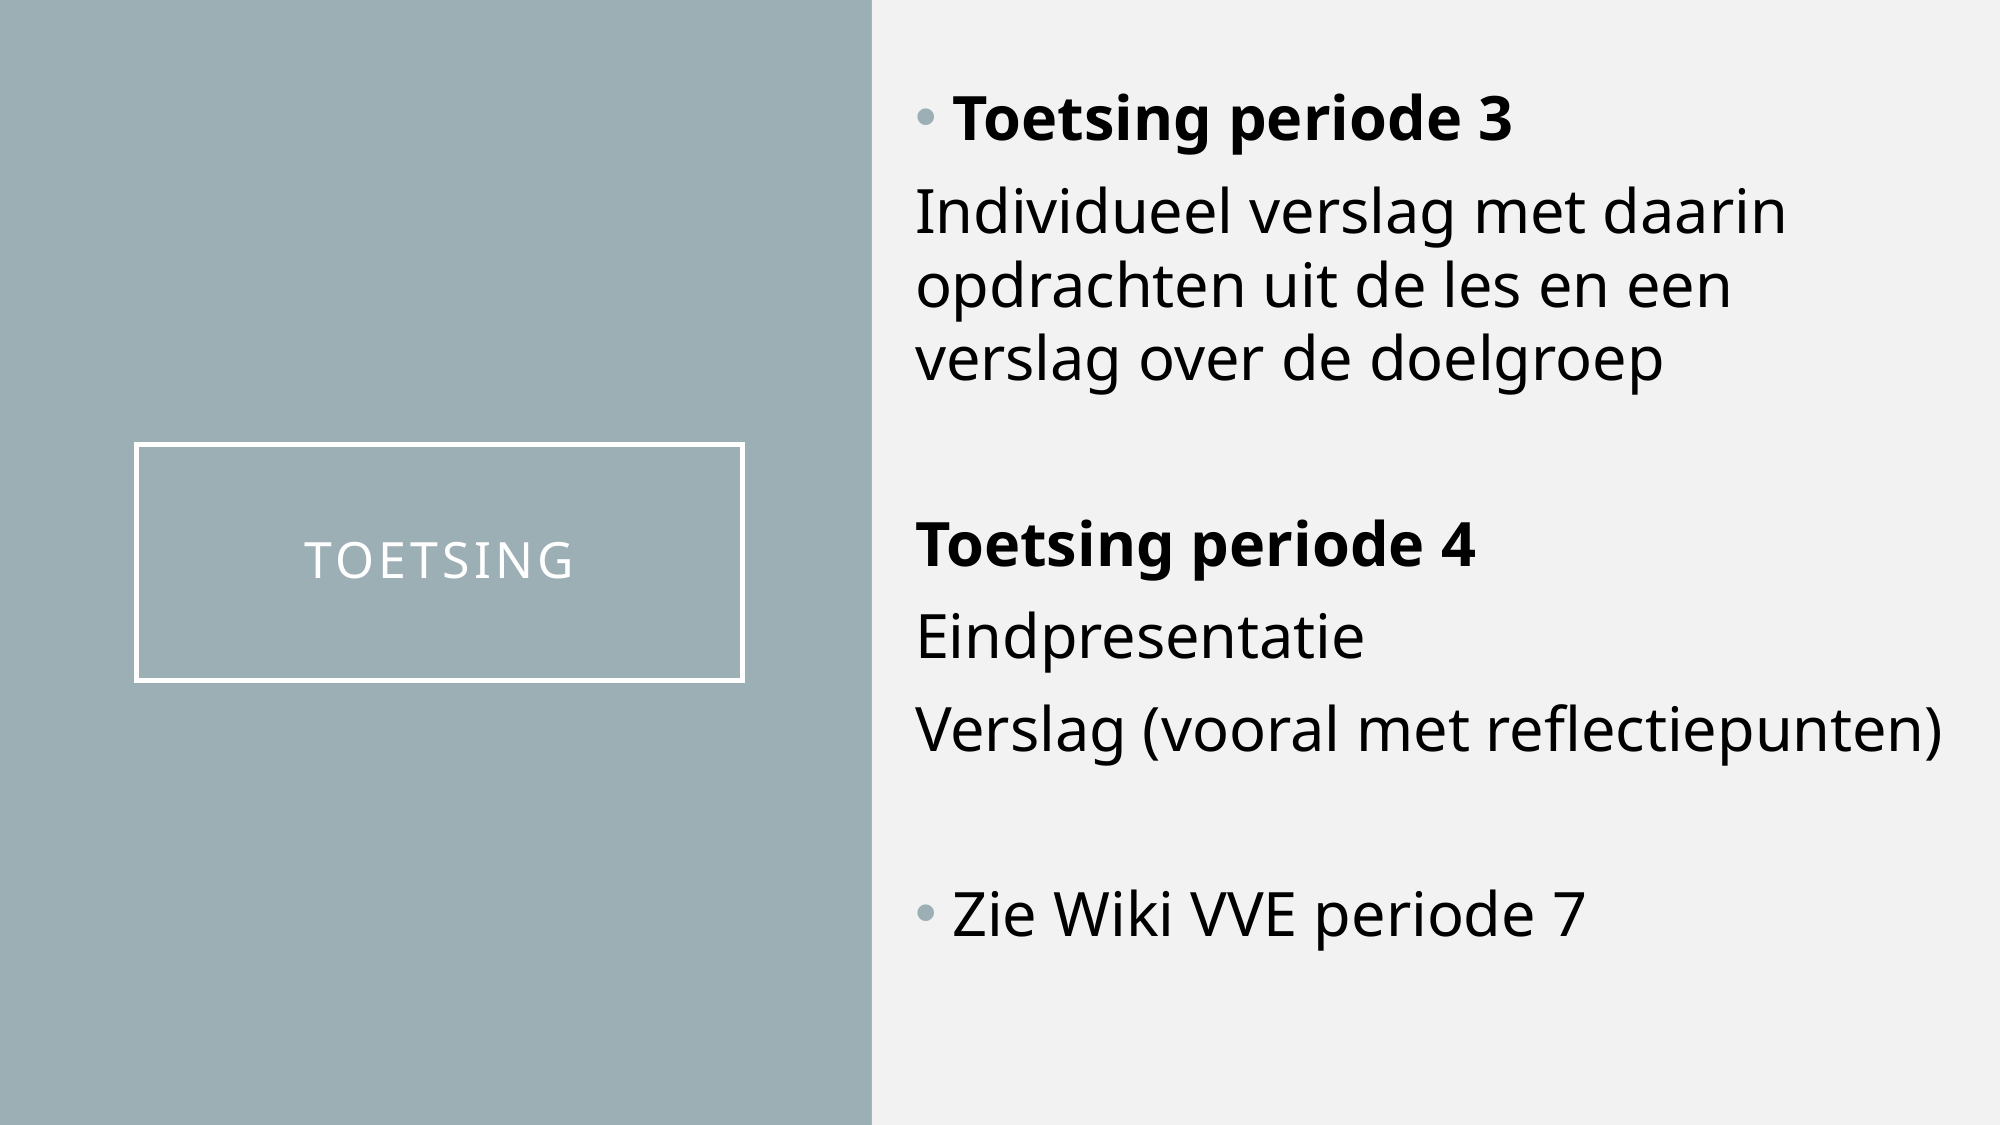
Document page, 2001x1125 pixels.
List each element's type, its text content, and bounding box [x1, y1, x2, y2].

text_box [871, 0, 2000, 1125]
title toetsing [134, 442, 745, 683]
list Toetsing periode 3 Individueel verslag met daarin opdrachten uit de les en een verslag over de doelgroep Toetsing periode 4 Eindpresentatie Verslag (vooral met reflectiepunten) Zie Wiki VVE periode 7 [900, 71, 1969, 970]
